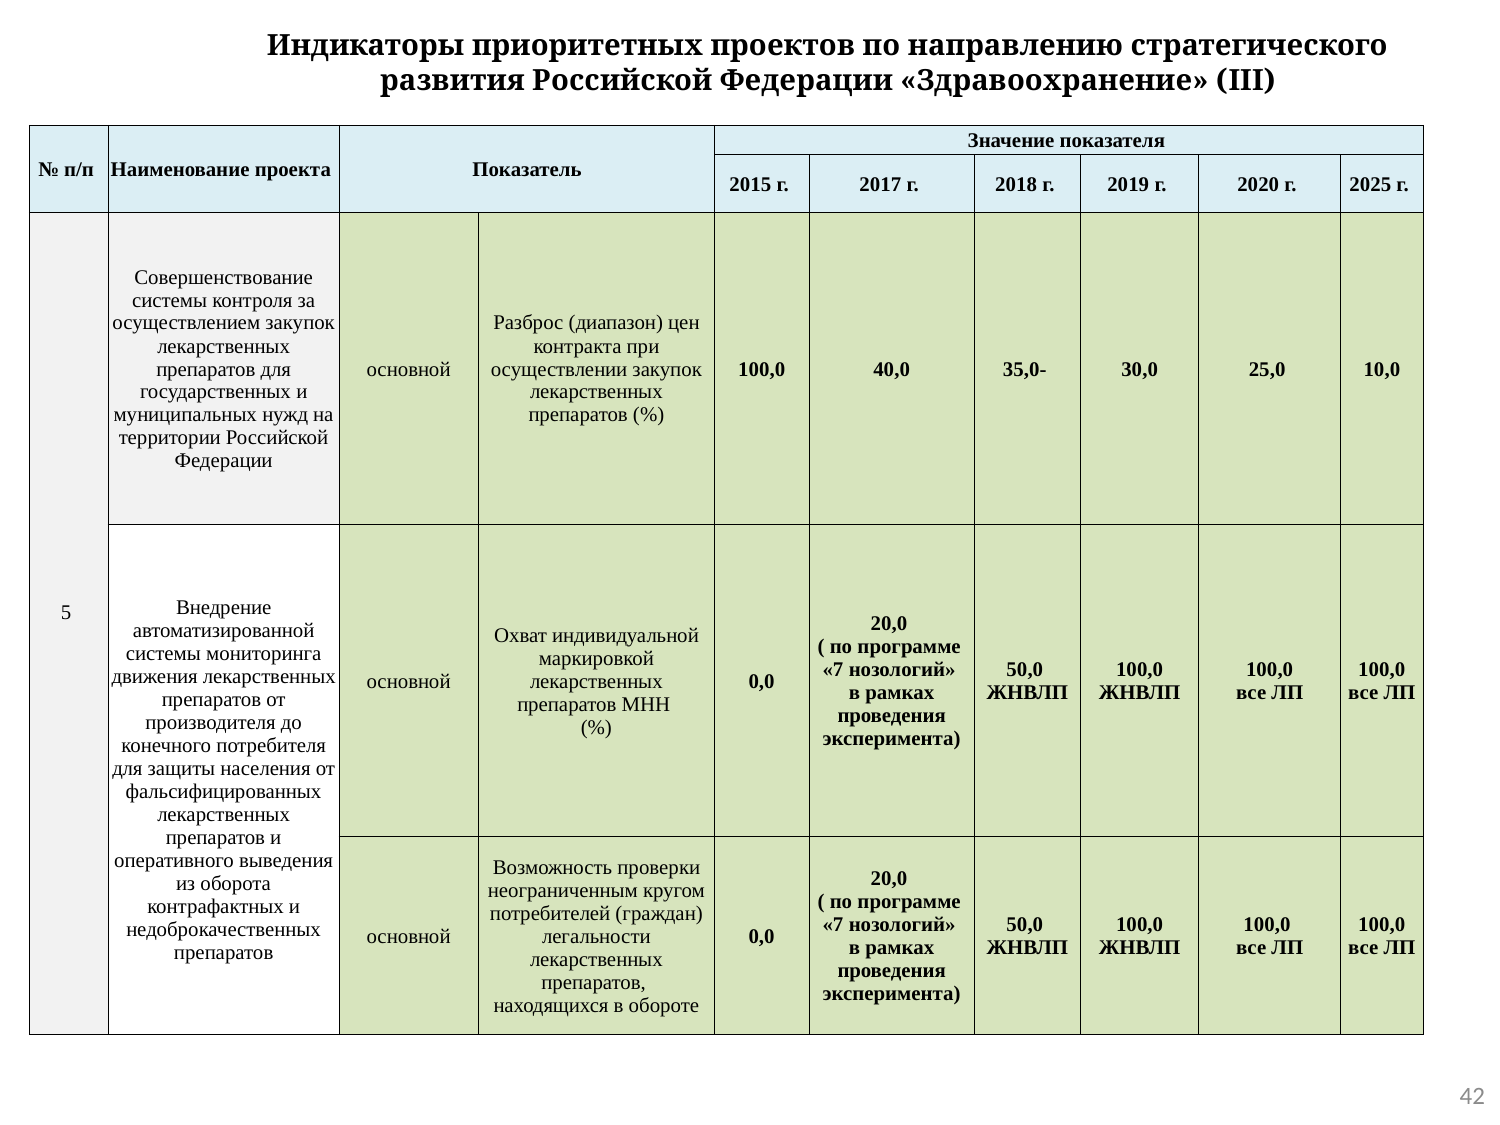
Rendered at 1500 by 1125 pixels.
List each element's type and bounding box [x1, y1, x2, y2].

table_cell [1081, 213, 1198, 524]
table_cell [810, 155, 974, 212]
table_cell [1341, 213, 1423, 524]
table_cell [1341, 837, 1423, 1034]
table_cell [715, 837, 809, 1034]
table_cell [715, 525, 809, 836]
table_cell [1341, 155, 1423, 212]
table_cell [975, 155, 1080, 212]
table_cell [715, 213, 809, 524]
table_cell [1199, 213, 1340, 524]
table_header [715, 126, 1423, 154]
table_cell [340, 837, 478, 1034]
table_cell [479, 837, 714, 1034]
table_cell [1081, 837, 1198, 1034]
slide_number [1149, 1065, 1500, 1125]
table_header [109, 126, 339, 212]
table_cell [1199, 837, 1340, 1034]
table_cell [479, 525, 714, 836]
table_cell [1199, 525, 1340, 836]
table_cell [1081, 155, 1198, 212]
table_cell [715, 155, 809, 212]
table_cell [109, 213, 339, 524]
table_cell [479, 213, 714, 524]
table_cell [975, 213, 1080, 524]
table_cell [1341, 525, 1423, 836]
table_cell [1081, 525, 1198, 836]
table_cell [810, 837, 974, 1034]
table_cell [810, 213, 974, 524]
table_header [30, 126, 108, 212]
table_cell [109, 525, 339, 1034]
table_cell [810, 525, 974, 836]
table_cell [30, 213, 108, 1034]
table_cell [975, 837, 1080, 1034]
table_header [340, 126, 714, 212]
table_cell [975, 525, 1080, 836]
table_cell [1199, 155, 1340, 212]
text_box [157, 17, 1469, 106]
table_cell [340, 525, 478, 836]
table_cell [340, 213, 478, 524]
